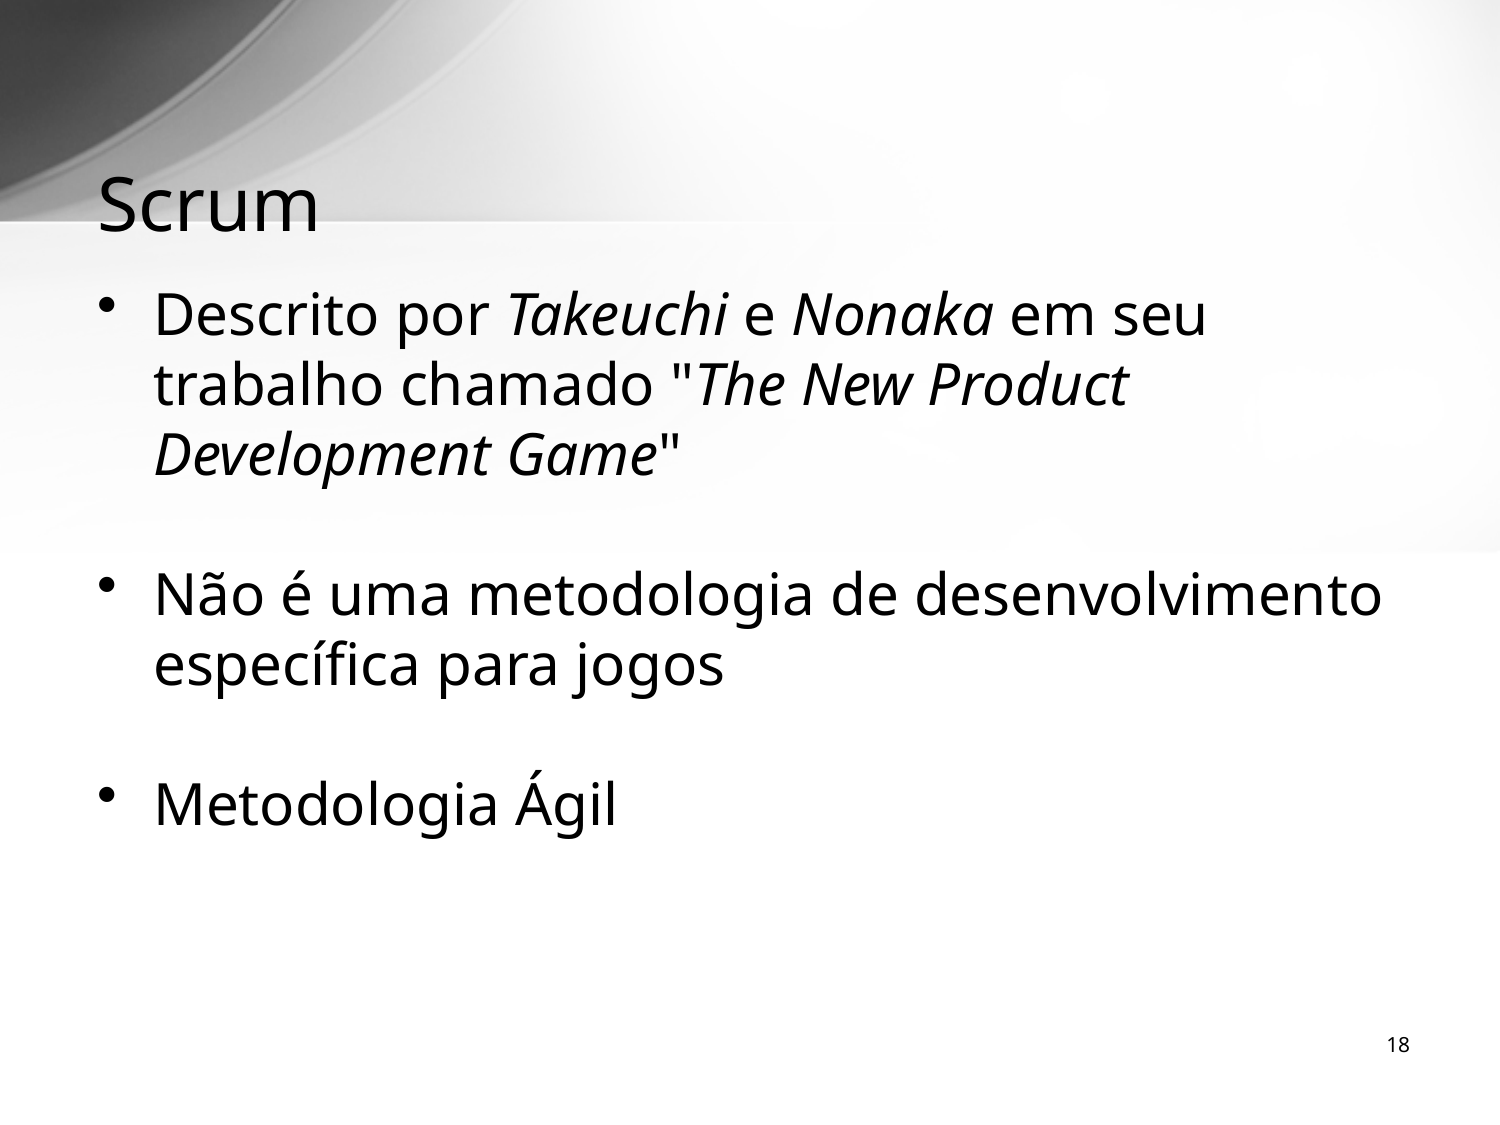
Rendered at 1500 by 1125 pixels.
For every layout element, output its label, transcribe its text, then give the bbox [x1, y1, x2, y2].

slide_number 18 [1074, 1024, 1425, 1103]
picture [0, 0, 1500, 1125]
list Descrito por Takeuchi e Nonaka em seu trabalho chamado "The New Product Development Game" Não é uma metodologia de desenvolvimento específica para jogos Metodologia Ágil [81, 269, 1425, 957]
title Scrum [81, 81, 1425, 255]
